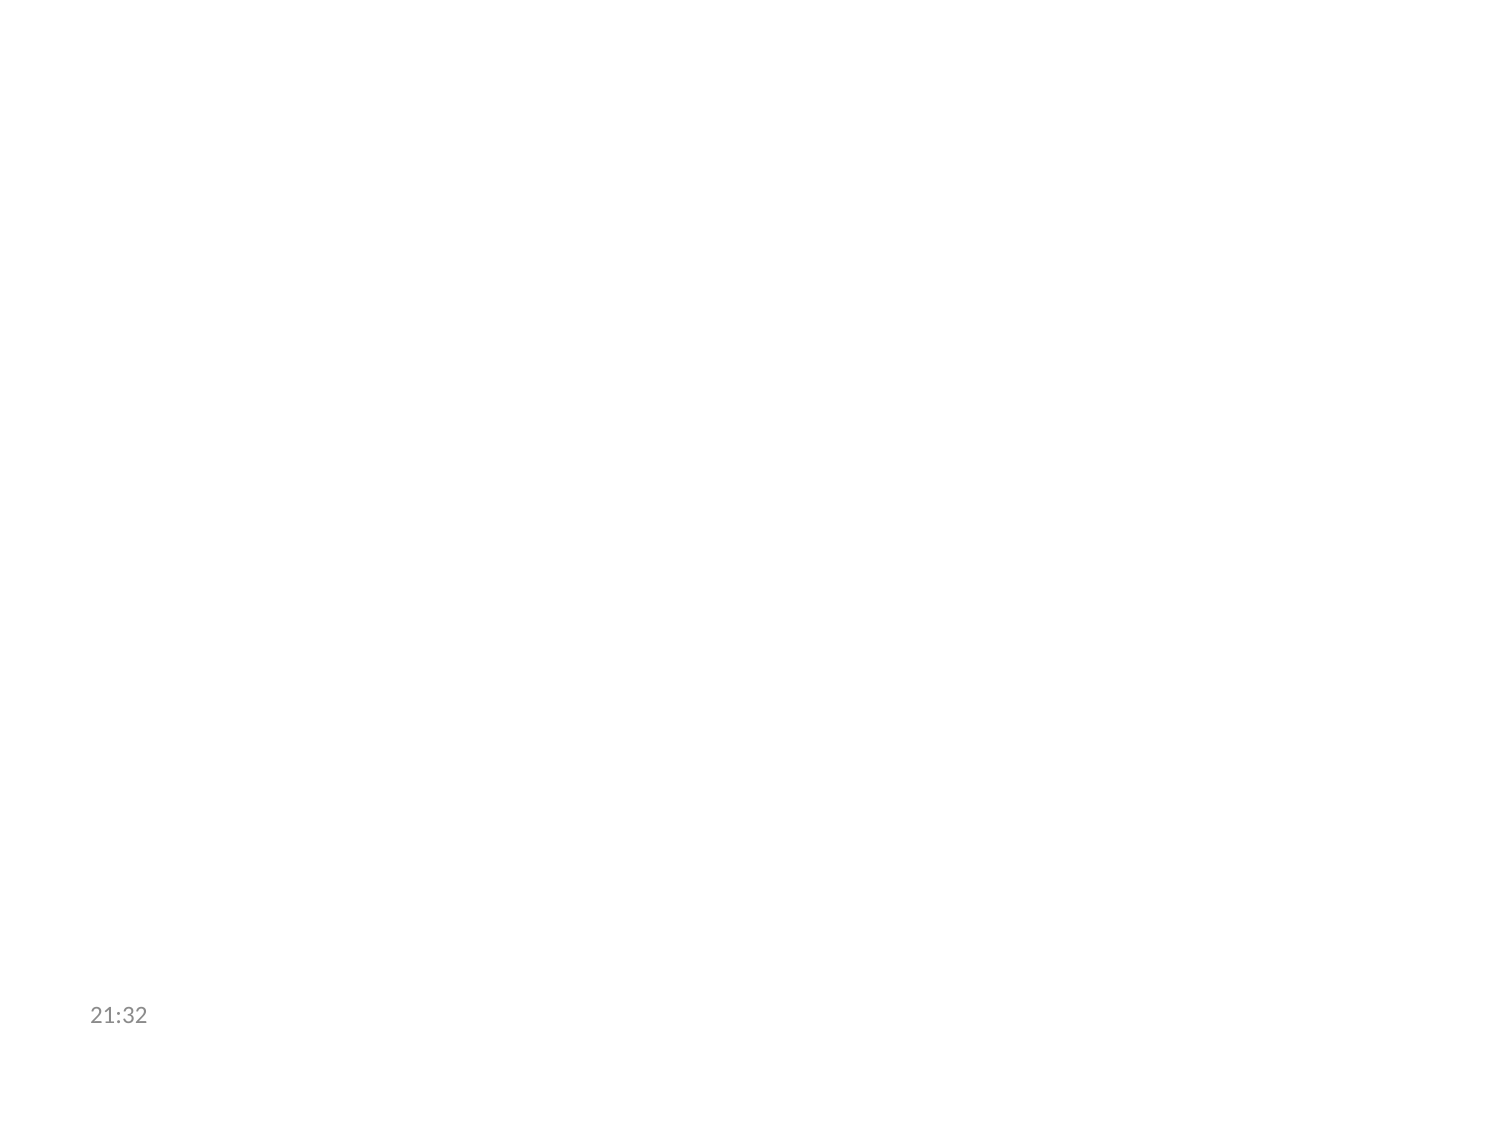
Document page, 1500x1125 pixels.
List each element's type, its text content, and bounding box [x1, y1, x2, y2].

text_box 15:35 [75, 983, 425, 1044]
